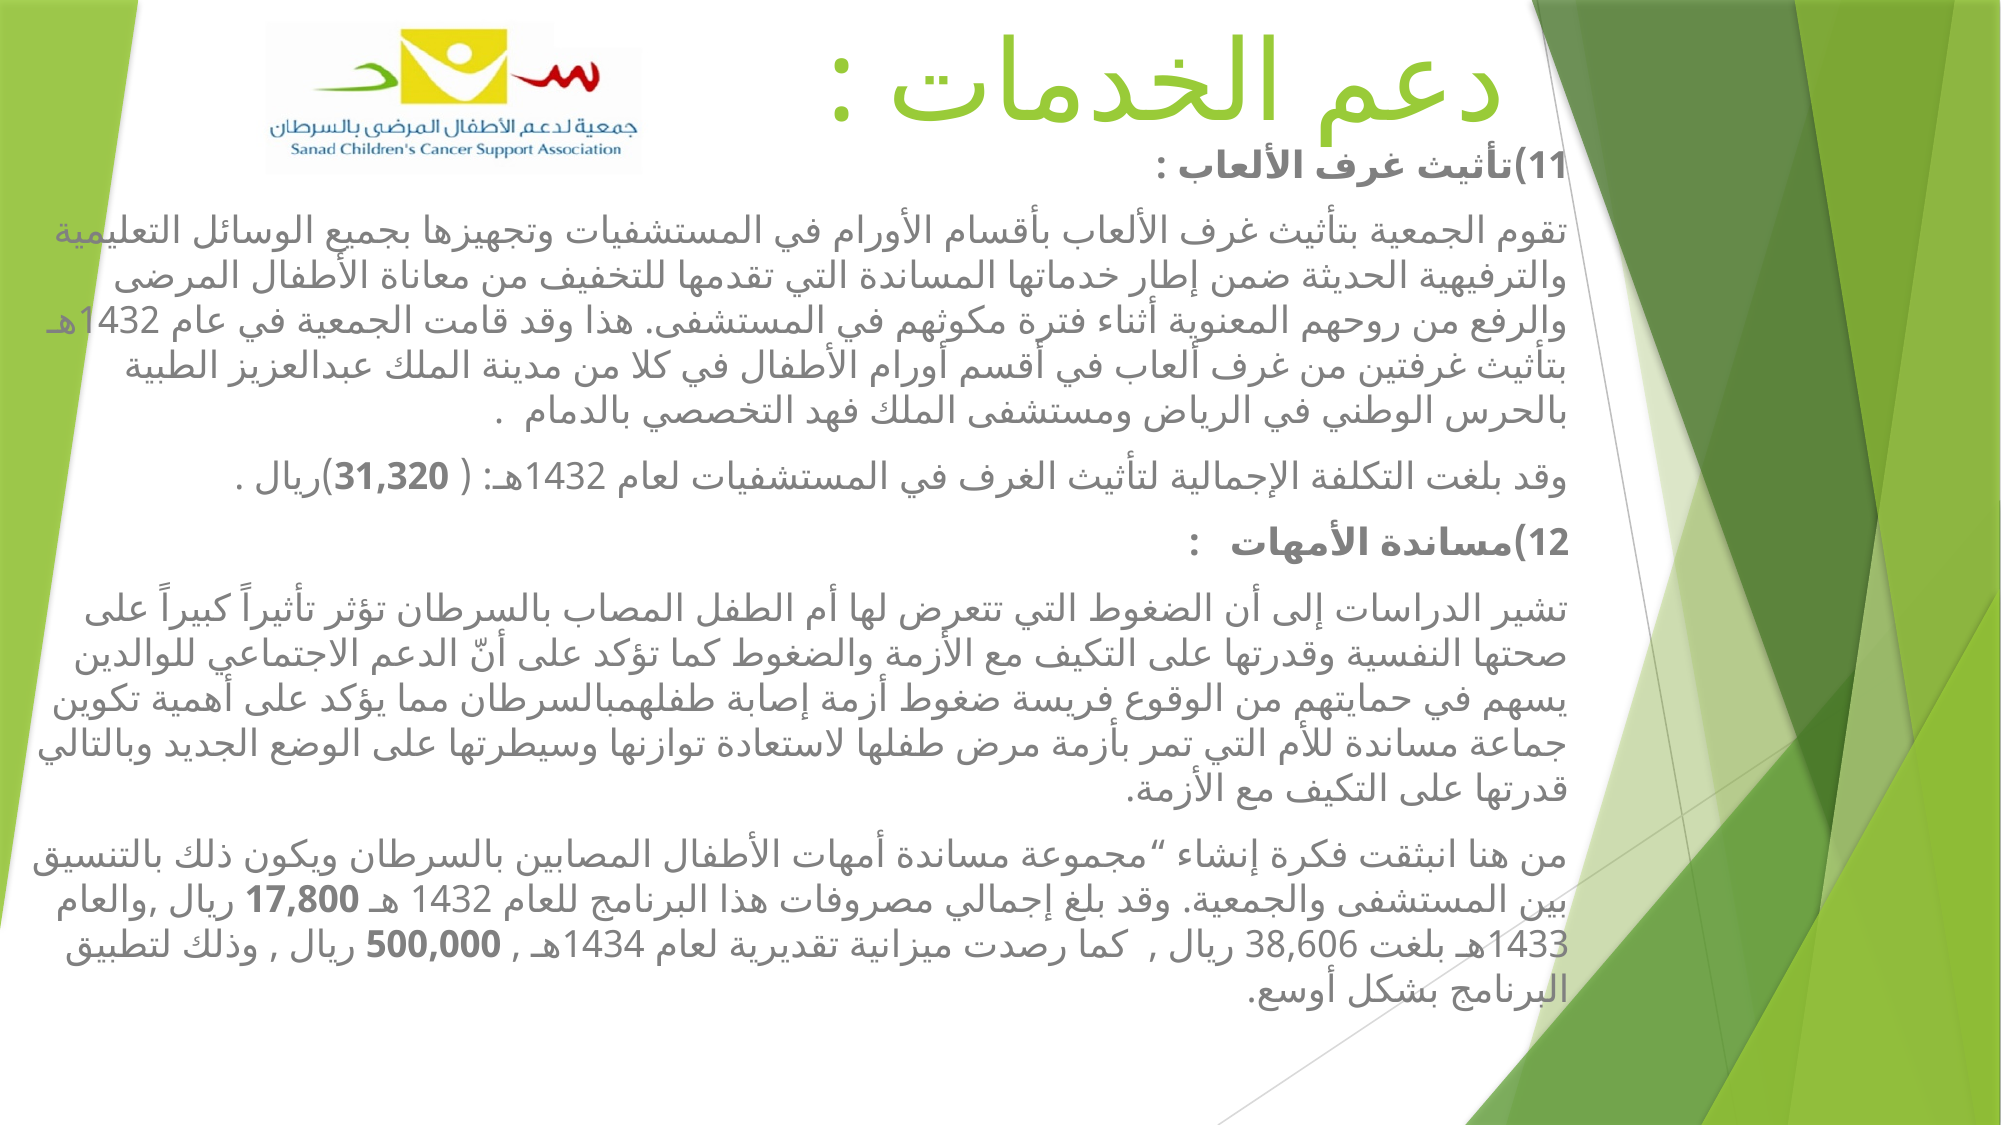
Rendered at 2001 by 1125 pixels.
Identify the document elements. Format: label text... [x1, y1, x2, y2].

title دعم الخدمات : [713, 0, 1522, 133]
subtitle 11)تأثيث غرف الألعاب : تقوم الجمعية بتأثيث غرف الألعاب بأقسام الأورام في المستشفيات وتجهيزها بجميع الوسائل التعليمية والترفيهية الحديثة ضمن إطار خدماتها المساندة التي تقدمها للتخفيف من معاناة الأطفال المرضى والرفع من روحهم المعنوية أثناء فترة مكوثهم في المستشفى. هذا وقد قامت الجمعية في عام 1432هـ بتأثيث غرفتين من غرف ألعاب في أقسم أورام الأطفال في كلا من مدينة الملك عبدالعزيز الطبية بالحرس الوطني في الرياض ومستشفى الملك فهد التخصصي بالدمام . وقد بلغت التكلفة الإجمالية لتأثيث الغرف في المستشفيات لعام 1432هـ: ( 31,320)ريال . 12)مساندة الأمهات : تشير الدراسات إلى أن الضغوط التي تتعرض لها أم الطفل المصاب بالسرطان تؤثر تأثيراً كبيراً على صحتها النفسية وقدرتها على التكيف مع الأزمة والضغوط كما تؤكد على أنّ الدعم الاجتماعي للوالدين يسهم في حمايتهم من الوقوع فريسة ضغوط أزمة إصابة طفلهمبالسرطان مما يؤكد على أهمية تكوين جماعة مساندة للأم التي تمر بأزمة مرض طفلها لاستعادة توازنها وسيطرتها على الوضع الجديد وبالتالي قدرتها على التكيف مع الأزمة. من هنا انبثقت فكرة إنشاء “مجموعة مساندة أمهات الأطفال المصابين بالسرطان ويكون ذلك بالتنسيق بين المستشفى والجمعية. وقد بلغ إجمالي مصروفات هذا البرنامج للعام 1432 هـ 17,800 ريال ,والعام 1433هـ بلغت 38,606 ريال , كما رصدت ميزانية تقديرية لعام 1434هـ , 500,000 ريال , وذلك لتطبيق البرنامج بشكل أوسع. [0, 133, 1585, 1099]
picture [240, 0, 712, 190]
